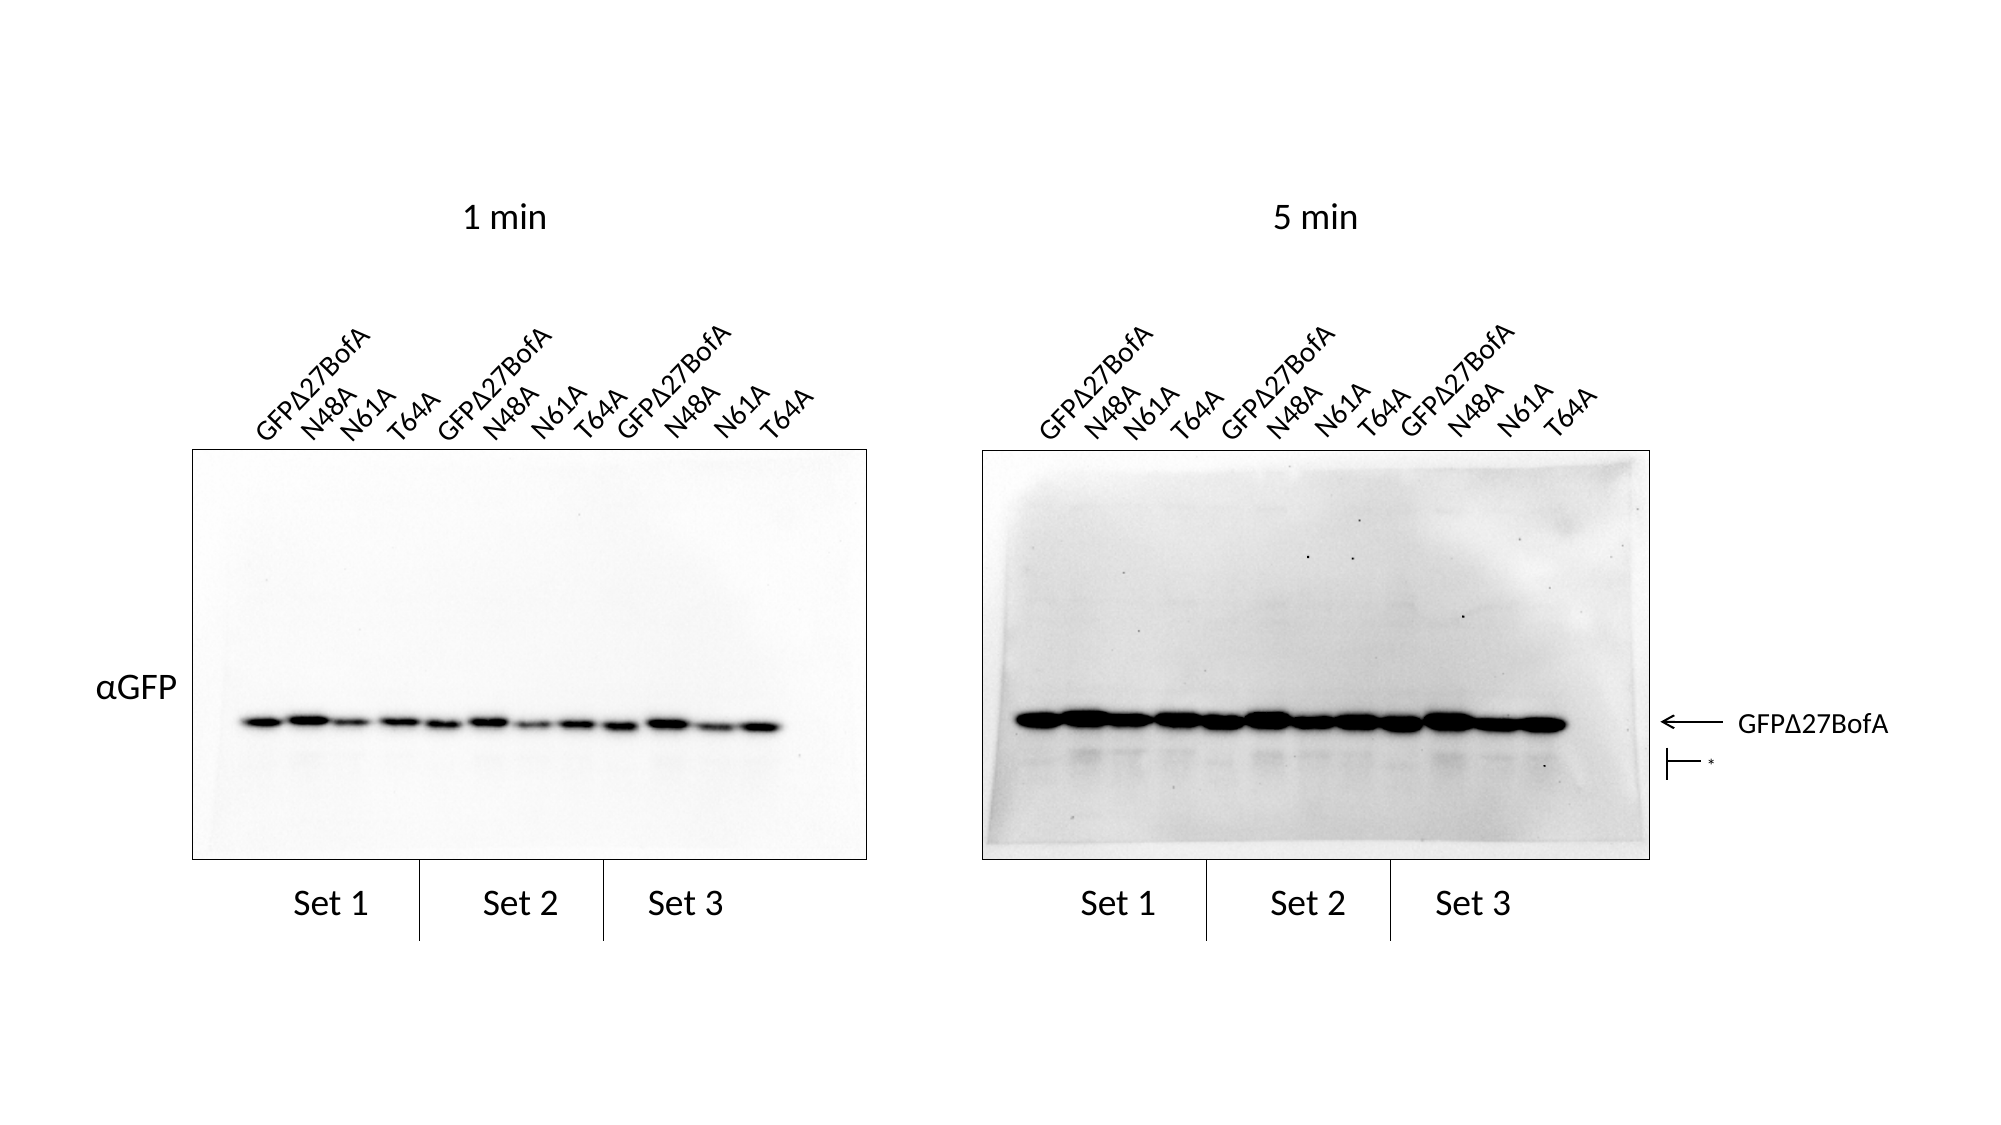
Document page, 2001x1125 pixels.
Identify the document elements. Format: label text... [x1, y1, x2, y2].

text_box Set 1 [1065, 870, 1172, 930]
picture [192, 449, 867, 860]
text_box T64A [550, 362, 634, 449]
text_box N61A [315, 360, 406, 449]
text_box Set 3 [1420, 870, 1527, 930]
text_box N48A [1241, 357, 1332, 450]
text_box N61A [1289, 356, 1379, 450]
text_box N61A [1472, 356, 1564, 450]
text_box GFPΔ27BofA [1013, 299, 1175, 450]
text_box GFPΔ27BofA [411, 300, 573, 449]
text_box αGFP [80, 654, 192, 715]
text_box GFPΔ27BofA [591, 297, 753, 449]
text_box N61A [689, 357, 780, 449]
text_box N48A [639, 357, 731, 449]
text_box T64A [1146, 363, 1235, 450]
text_box Set 1 [278, 870, 384, 930]
text_box N48A [1059, 358, 1146, 450]
text_box * [1691, 746, 1731, 784]
text_box GFPΔ27BofA [230, 300, 392, 449]
text_box N61A [1098, 359, 1190, 450]
text_box GFPΔ27BofA [1723, 696, 1904, 747]
text_box 5 min [1258, 184, 1374, 244]
text_box Set 2 [468, 870, 574, 930]
picture [982, 450, 1650, 860]
text_box T64A [736, 362, 835, 449]
text_box N48A [1422, 356, 1514, 450]
text_box T64A [1333, 360, 1418, 450]
text_box GFPΔ27BofA [1195, 299, 1357, 450]
text_box N48A [276, 359, 363, 449]
text_box 1 min [447, 184, 563, 244]
text_box GFPΔ27BofA [1374, 296, 1536, 450]
text_box Set 2 [1255, 870, 1362, 930]
text_box T64A [363, 364, 451, 449]
text_box N48A [458, 359, 548, 449]
text_box Set 3 [633, 870, 739, 930]
text_box T64A [1519, 360, 1619, 450]
text_box N61A [506, 357, 596, 449]
